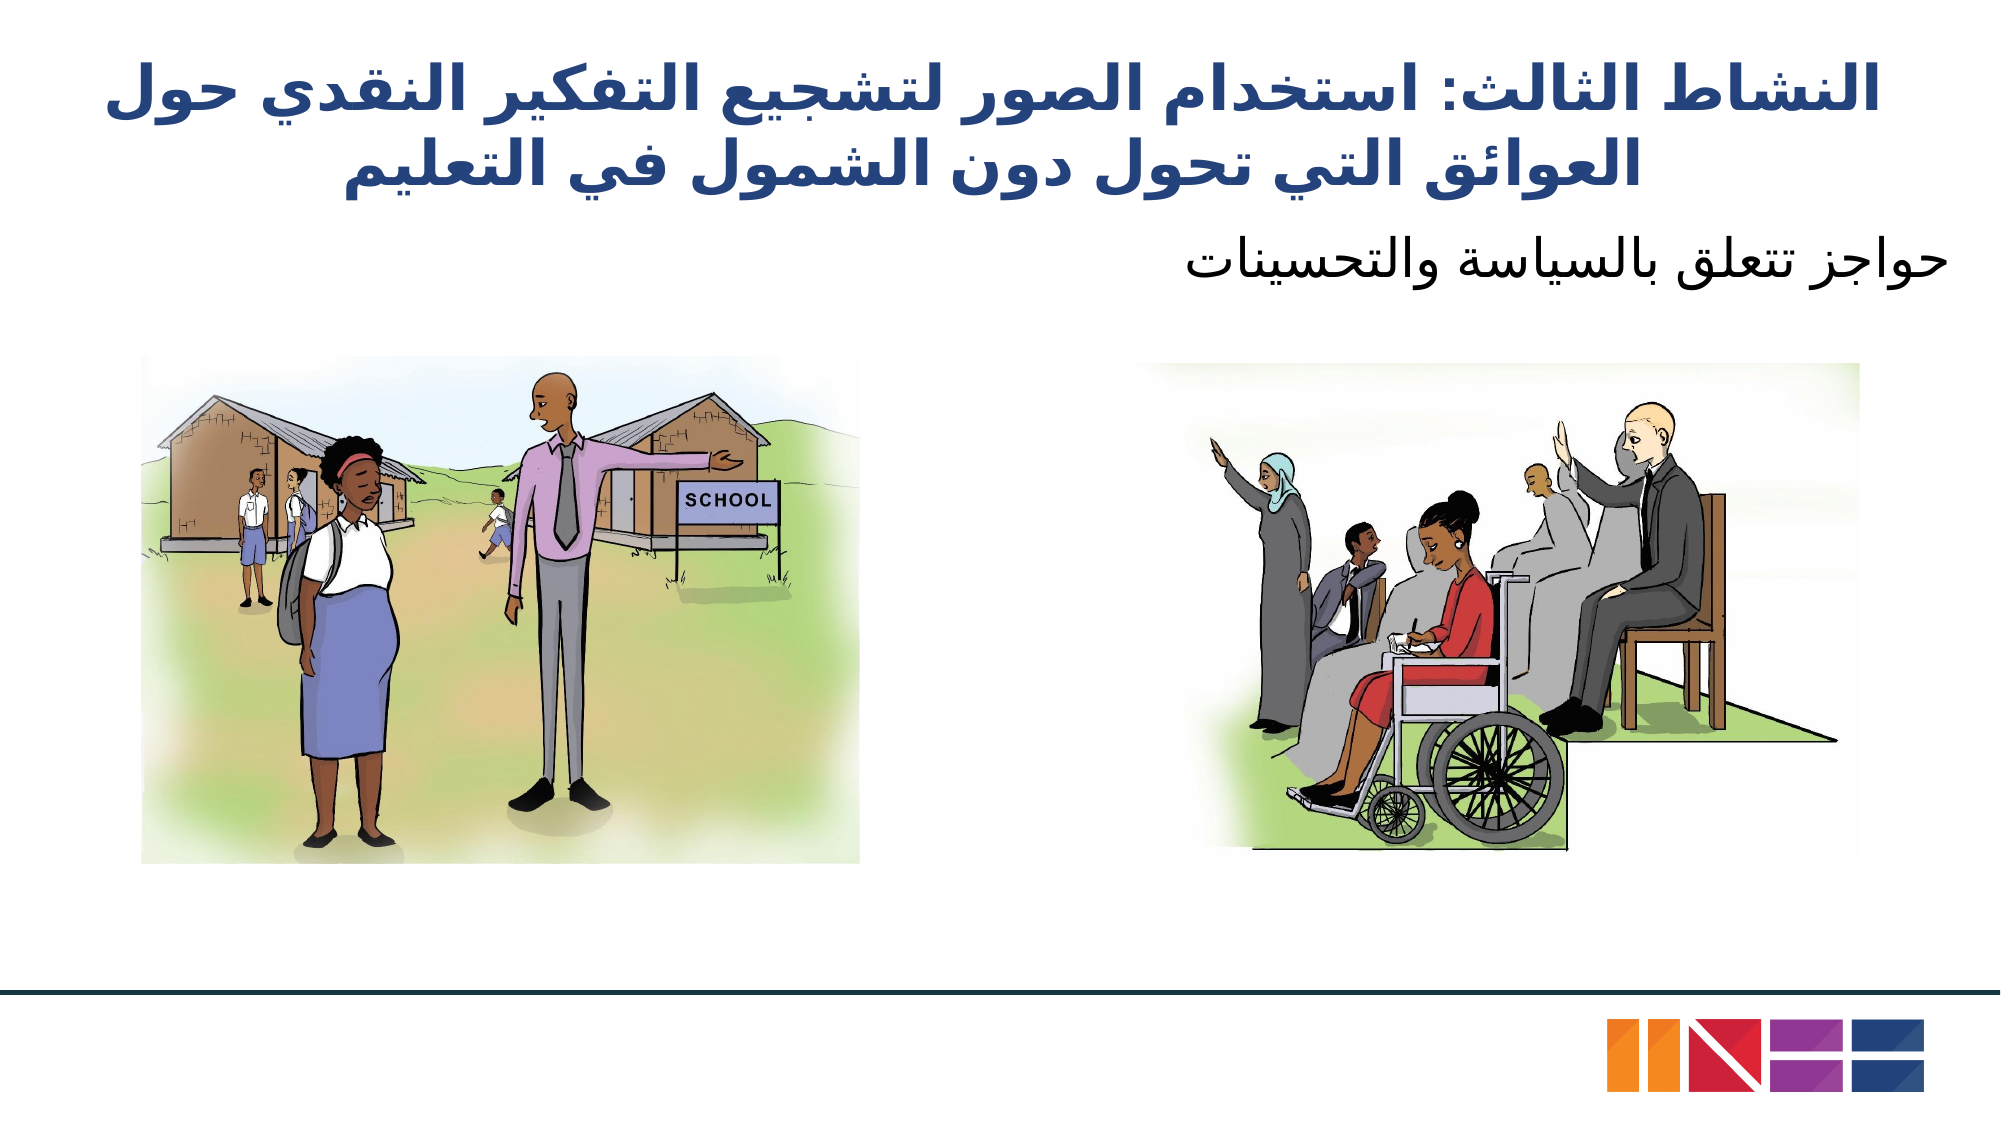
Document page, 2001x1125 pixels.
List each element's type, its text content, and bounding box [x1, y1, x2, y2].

picture [1128, 363, 1860, 857]
picture [140, 355, 861, 865]
list حواجز تتعلق بالسياسة والتحسينات [31, 203, 1971, 954]
title النشاط الثالث: استخدام الصور لتشجيع التفكير النقدي حول العوائق التي تحول دون الشمول في التعليم [31, 28, 1957, 145]
picture [1607, 1019, 1924, 1092]
